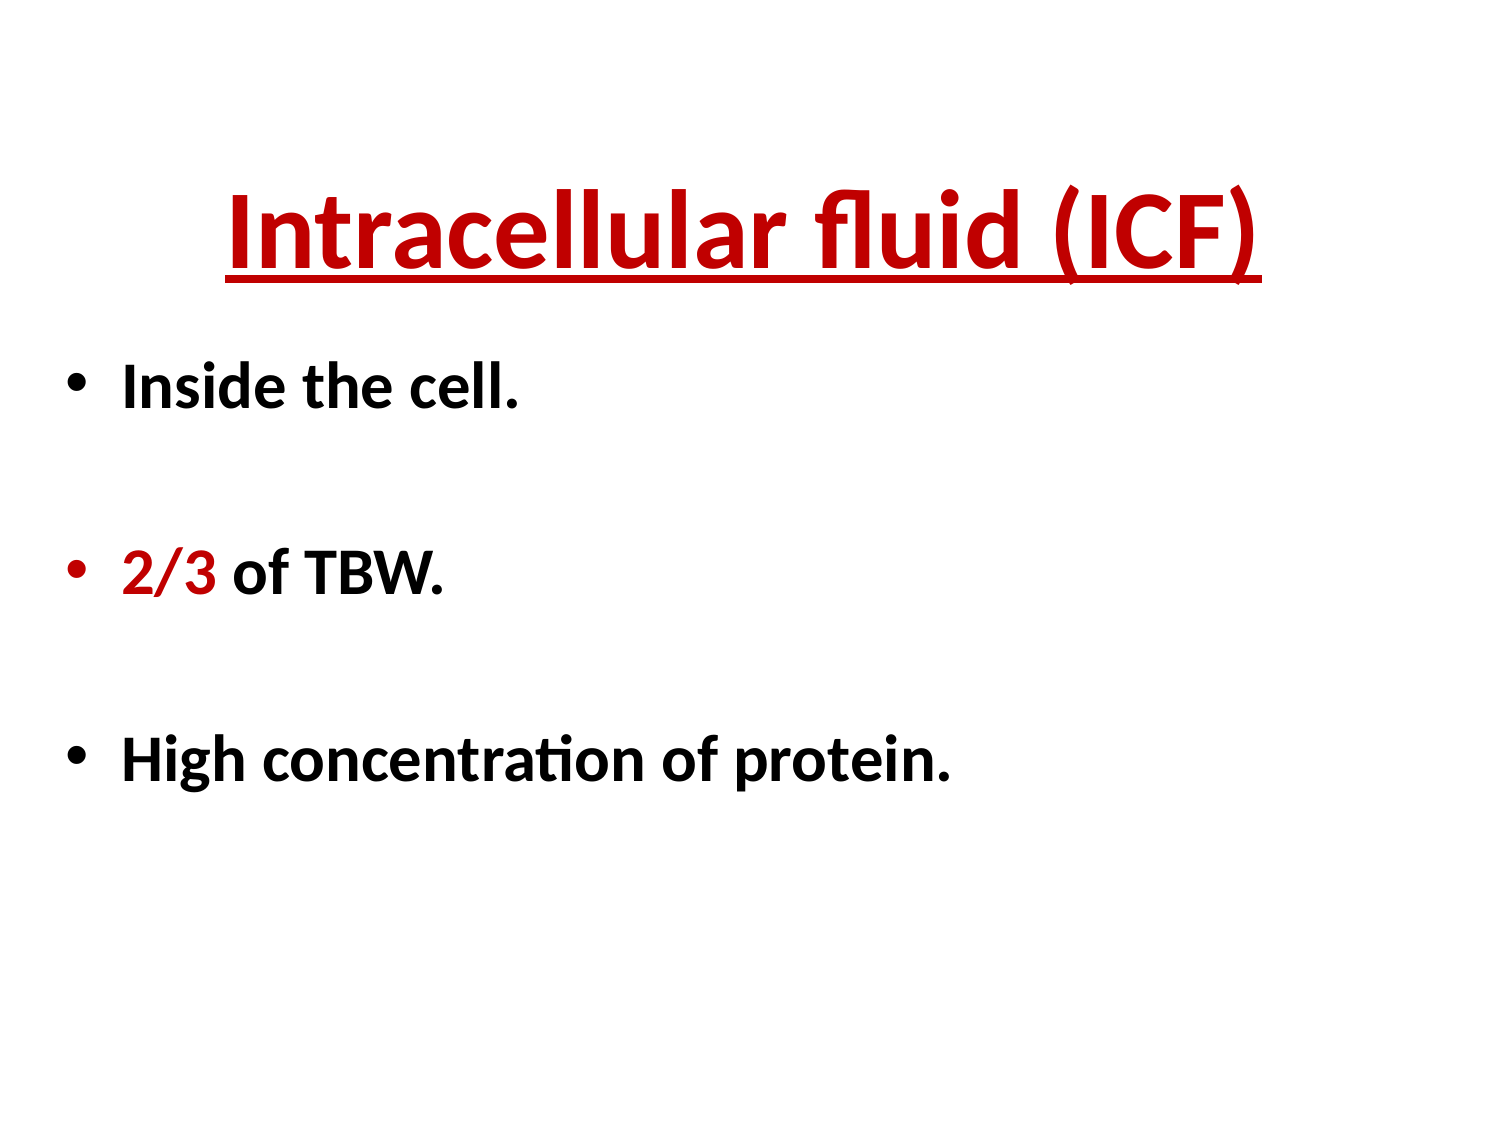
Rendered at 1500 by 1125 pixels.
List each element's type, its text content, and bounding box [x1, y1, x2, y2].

list Inside the cell. 2/3 of TBW. High concentration of protein. [50, 334, 1475, 891]
title Intracellular fluid (ICF) [24, 174, 1463, 272]
